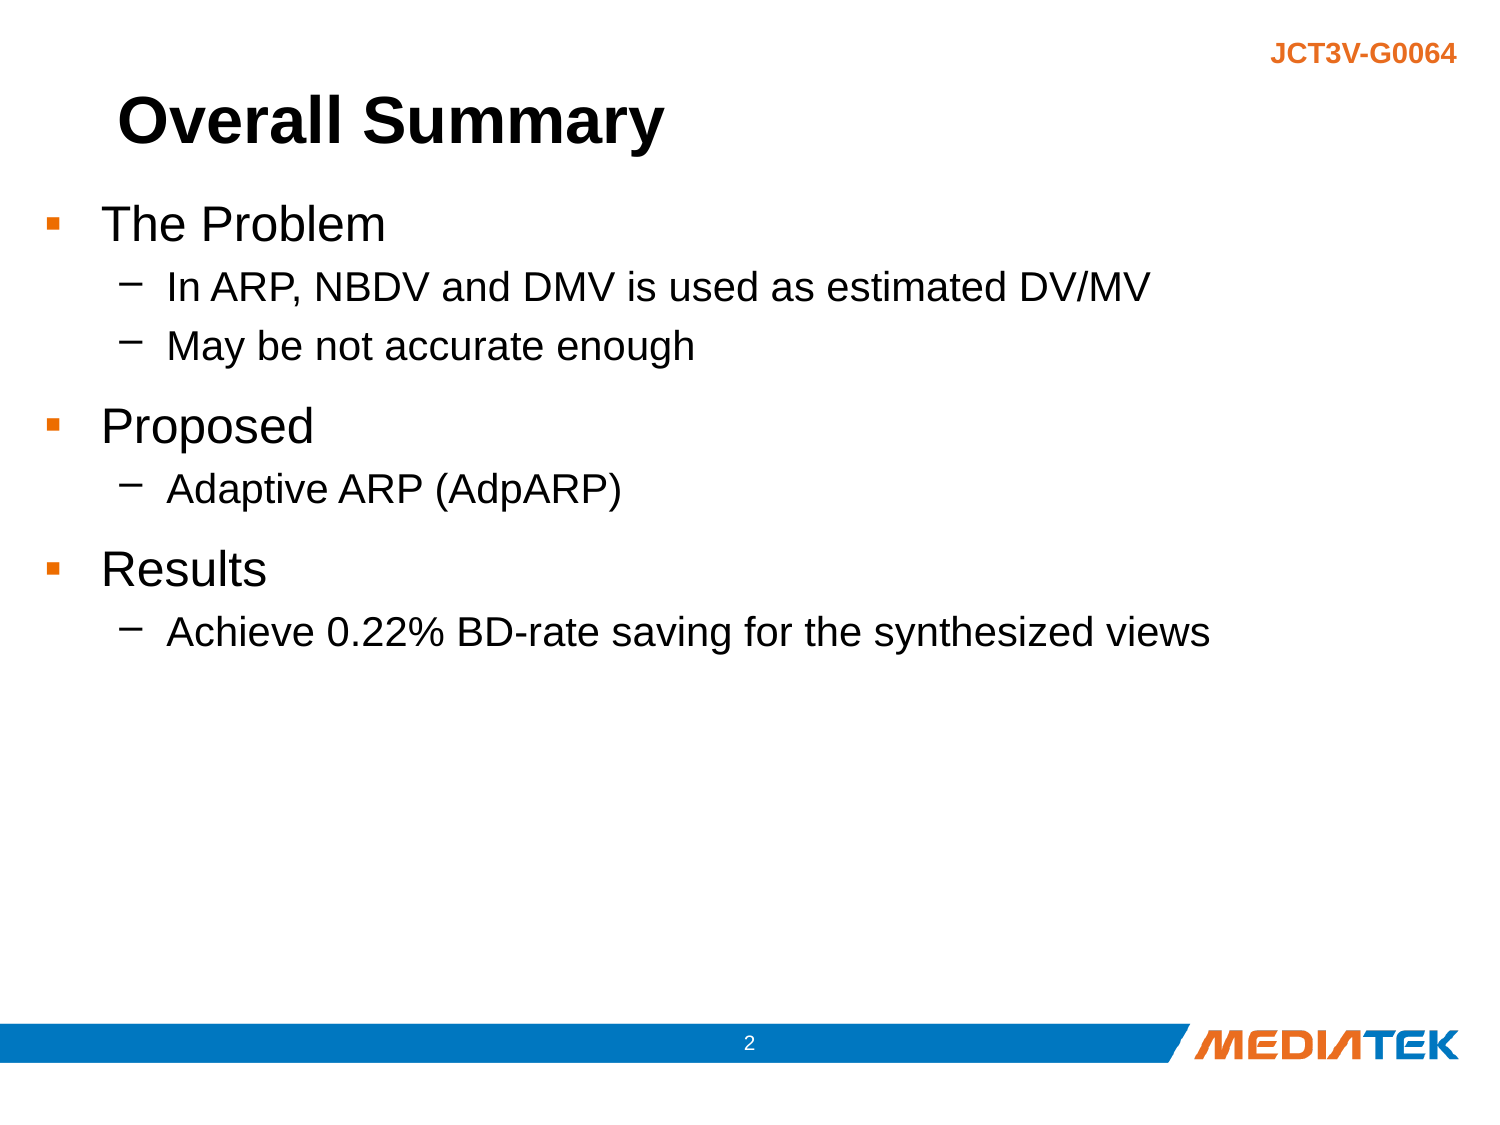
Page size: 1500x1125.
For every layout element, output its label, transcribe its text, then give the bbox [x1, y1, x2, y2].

picture [0, 1023, 711, 1063]
slide_number 1 [711, 1022, 789, 1090]
picture [789, 1023, 1459, 1063]
title Overall Summary [102, 62, 1426, 172]
list The Problem In ARP, NBDV and DMV is used as estimated DV/MV May be not accurate enough Proposed Adaptive ARP (AdpARP) Results Achieve 0.22% BD-rate saving for the synthesized views [29, 184, 1459, 998]
